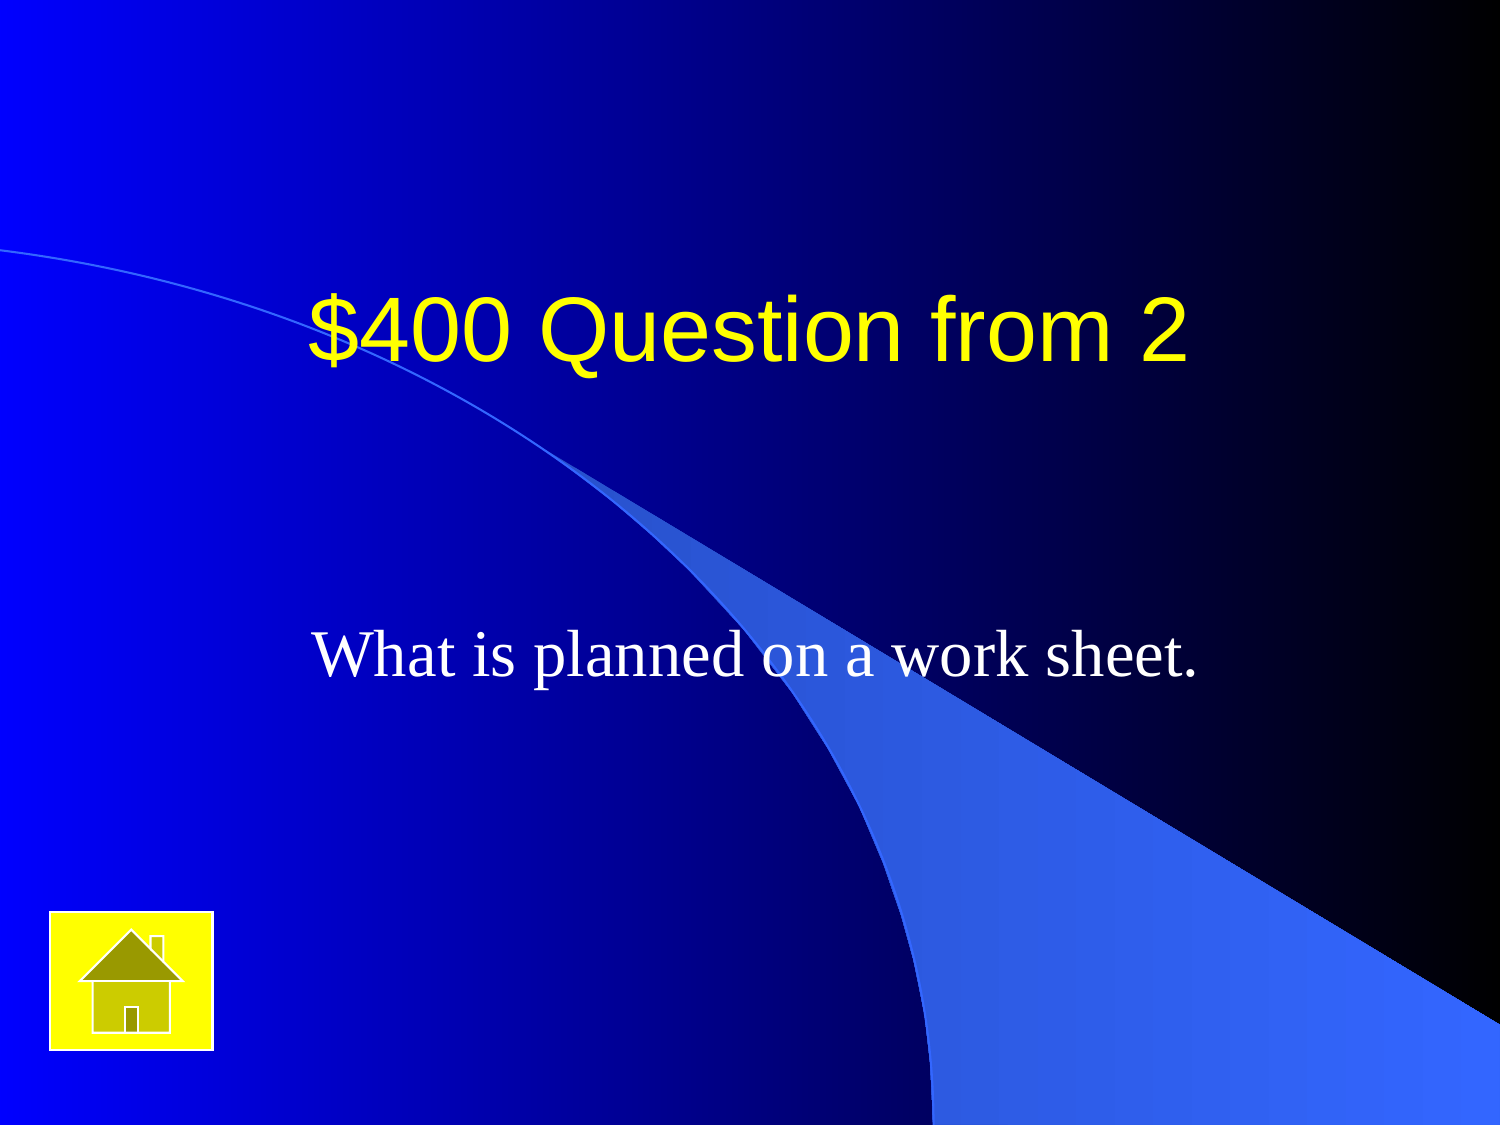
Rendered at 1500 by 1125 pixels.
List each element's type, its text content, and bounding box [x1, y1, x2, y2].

title $400 Question from 2 [0, 199, 1500, 388]
subtitle What is planned on a work sheet. [112, 449, 1401, 851]
